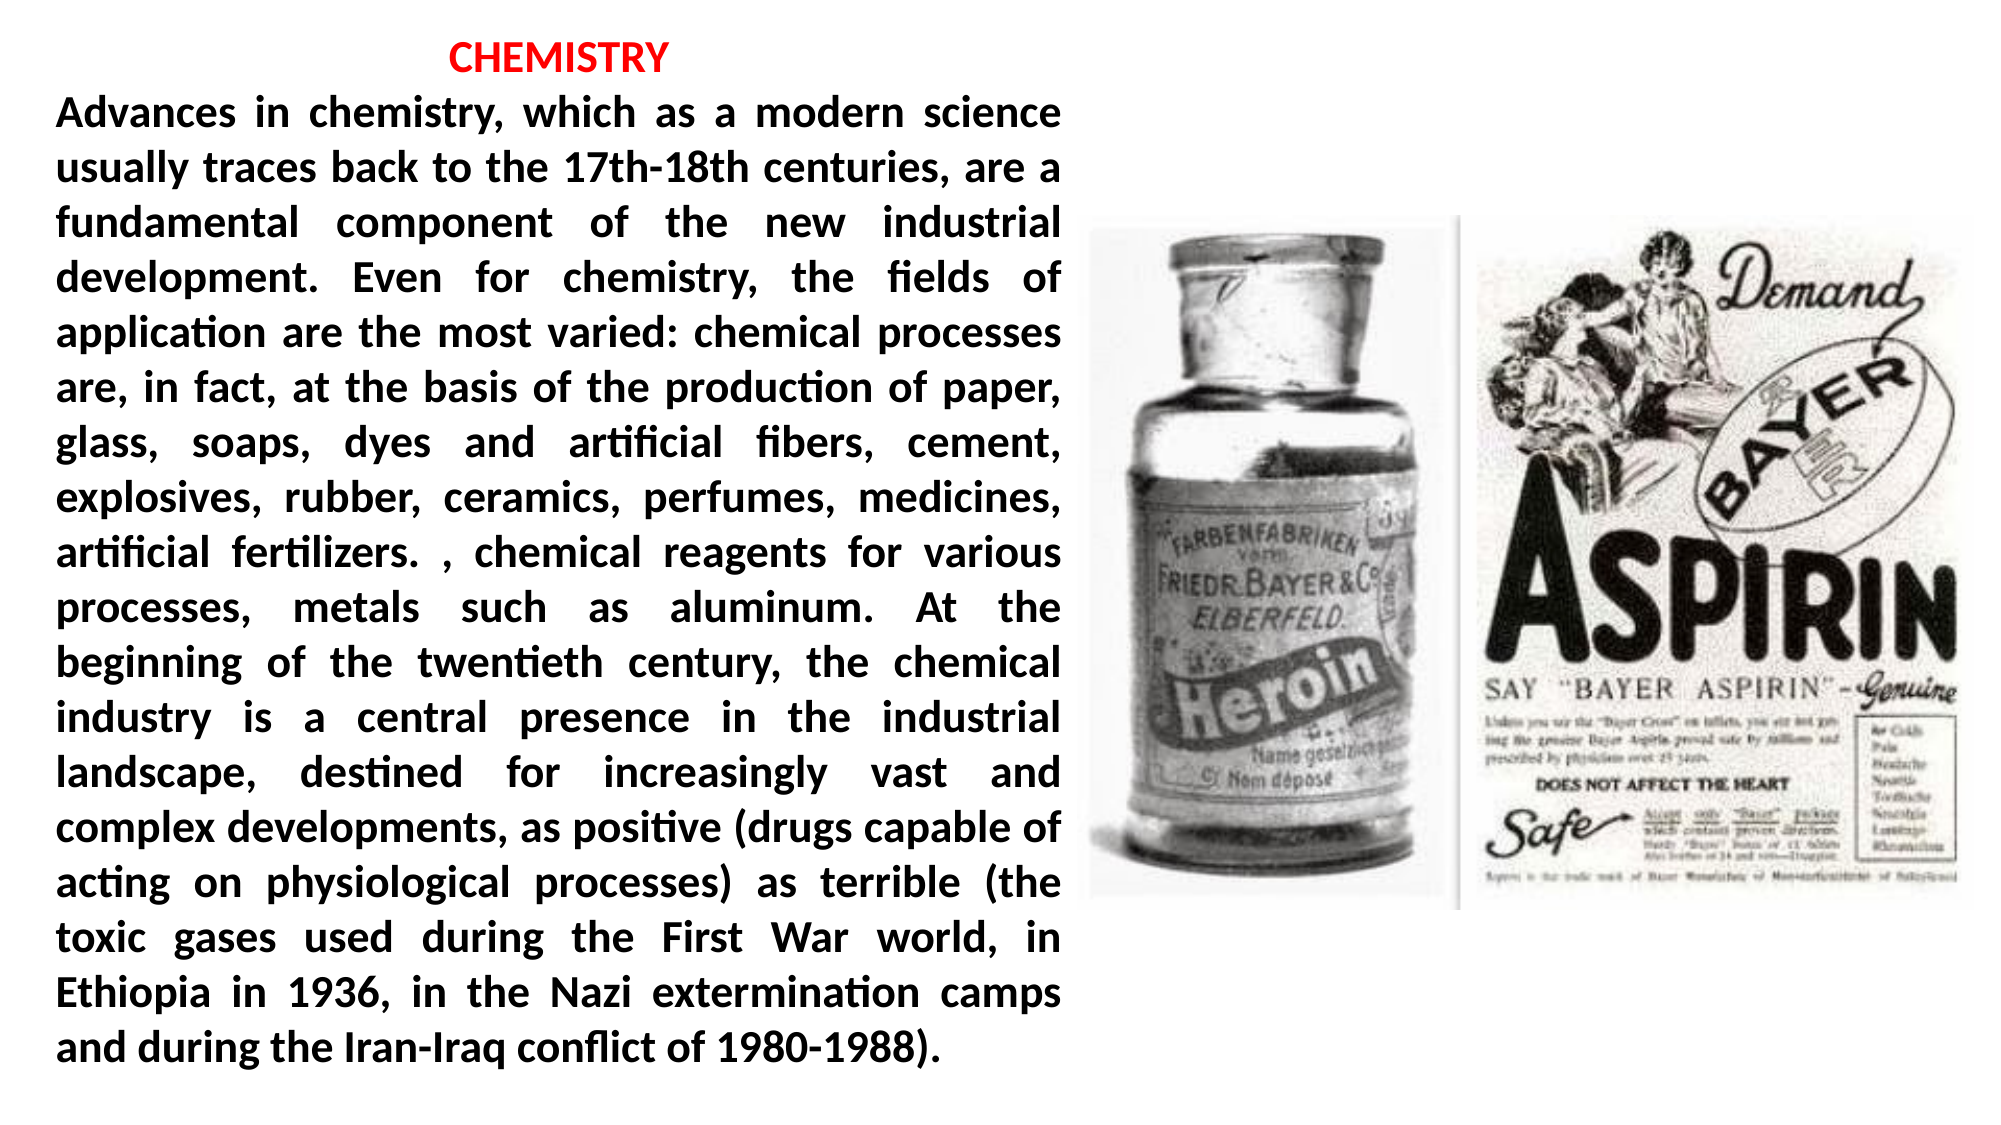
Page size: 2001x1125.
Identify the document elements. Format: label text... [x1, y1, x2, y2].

picture [1077, 215, 1974, 910]
text_box CHEMISTRY Advances in chemistry, which as a modern science usually traces back to the 17th-18th centuries, are a fundamental component of the new industrial development. Even for chemistry, the fields of application are the most varied: chemical processes are, in fact, at the basis of the production of paper, glass, soaps, dyes and artificial fibers, cement, explosives, rubber, ceramics, perfumes, medicines, artificial fertilizers. , chemical reagents for various processes, metals such as aluminum. At the beginning of the twentieth century, the chemical industry is a central presence in the industrial landscape, destined for increasingly vast and complex developments, as positive (drugs capable of acting on physiological processes) as terrible (the toxic gases used during the First War world, in Ethiopia in 1936, in the Nazi extermination camps and during the Iran-Iraq conflict of 1980-1988). [40, 19, 1078, 1080]
